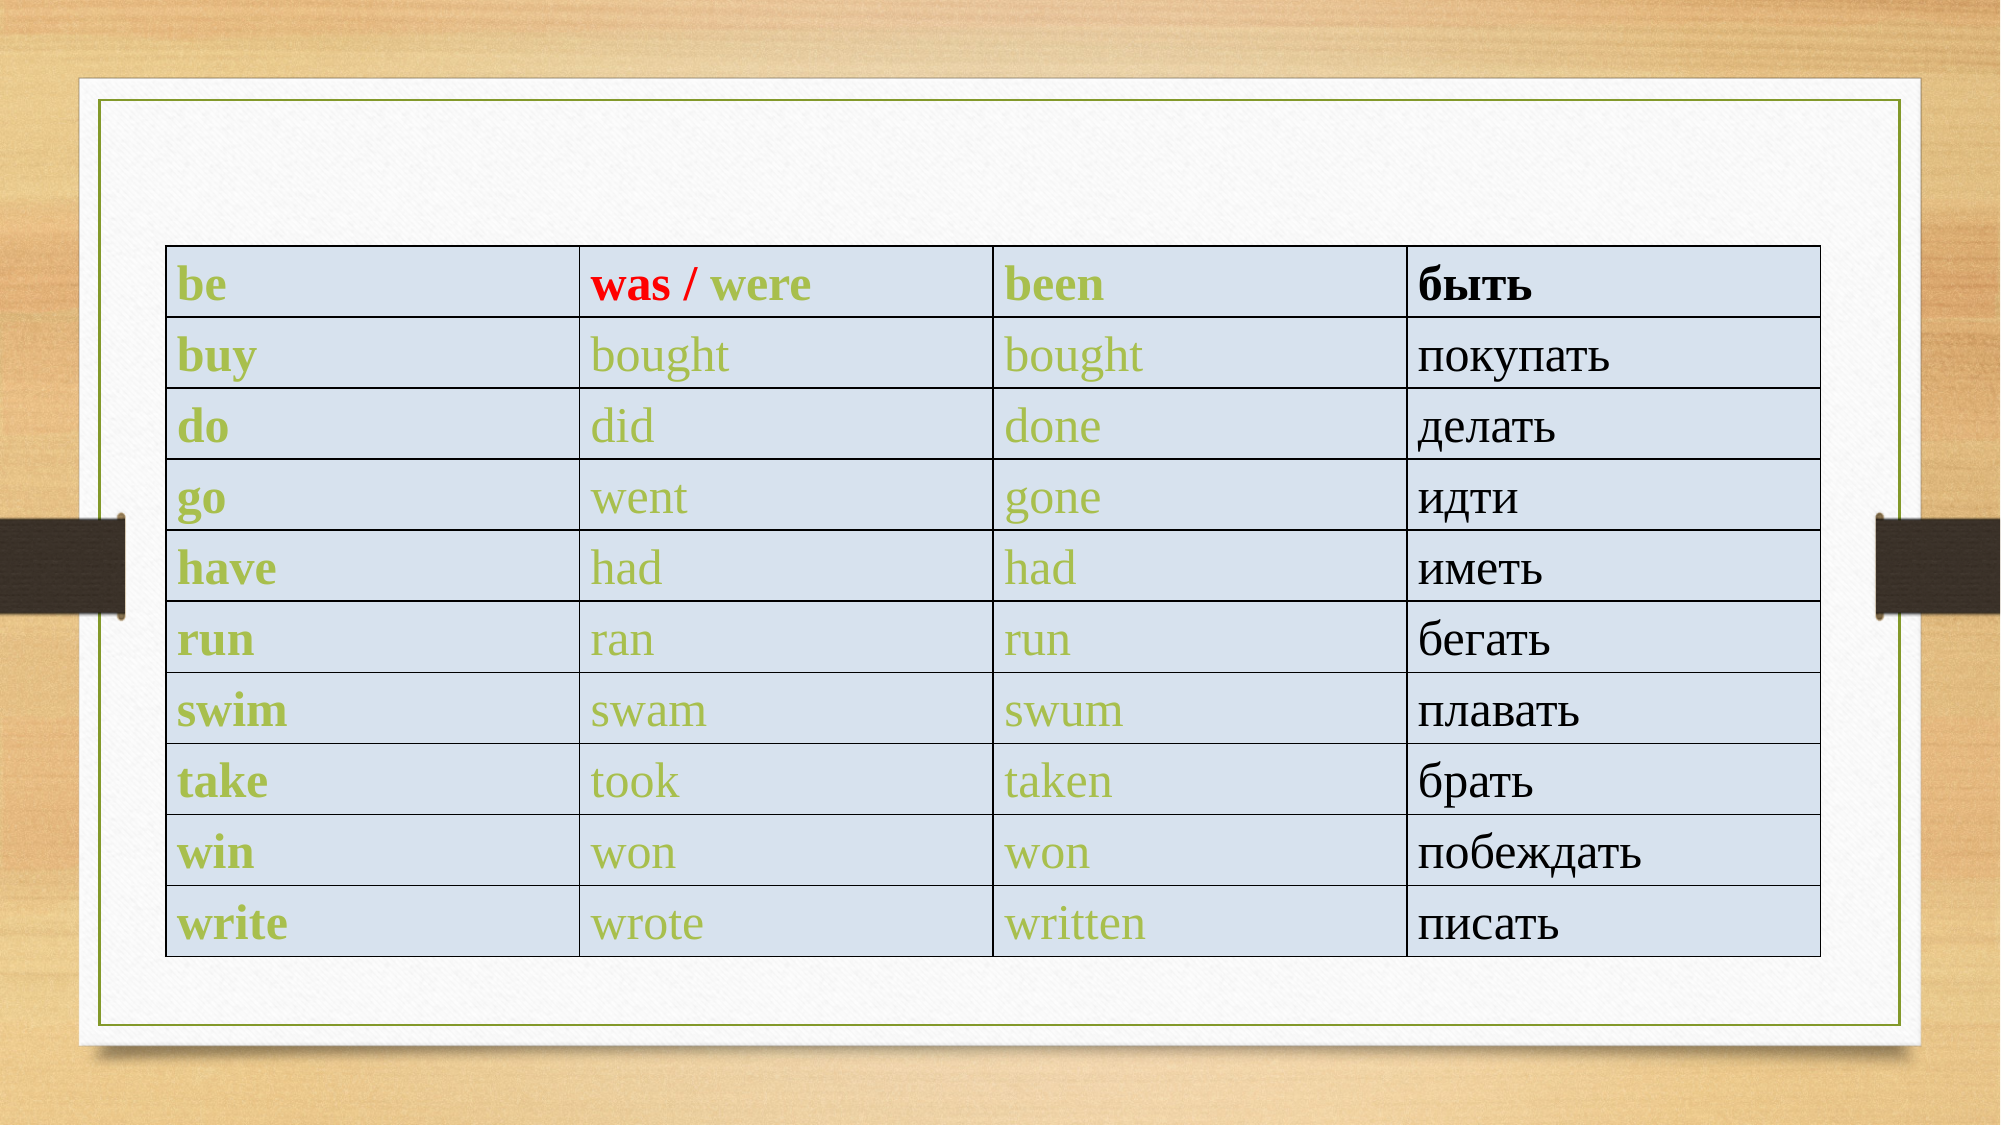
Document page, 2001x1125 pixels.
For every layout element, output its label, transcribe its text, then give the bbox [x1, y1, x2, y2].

table_cell делать [1408, 389, 1820, 458]
table_cell побеждать [1408, 815, 1820, 885]
table_cell had [994, 531, 1406, 600]
table_cell do [167, 389, 579, 458]
table_cell written [994, 886, 1406, 956]
table_cell покупать [1408, 318, 1820, 387]
table_header been [994, 247, 1406, 316]
table_cell bought [580, 318, 992, 387]
table_cell had [580, 531, 992, 600]
table_cell won [580, 815, 992, 885]
table_cell write [167, 886, 579, 956]
table_cell иметь [1408, 531, 1820, 600]
table_cell took [580, 744, 992, 814]
table_cell bought [994, 318, 1406, 387]
table_cell gone [994, 460, 1406, 529]
table_cell swum [994, 673, 1406, 743]
table_cell won [994, 815, 1406, 885]
table_cell идти [1408, 460, 1820, 529]
table_header was / were [580, 247, 992, 316]
table_cell taken [994, 744, 1406, 814]
table_cell done [994, 389, 1406, 458]
table_cell buy [167, 318, 579, 387]
table_header быть [1408, 247, 1820, 316]
table_cell did [580, 389, 992, 458]
table_cell take [167, 744, 579, 814]
table_cell ran [580, 602, 992, 672]
table_cell have [167, 531, 579, 600]
table_cell swam [580, 673, 992, 743]
table_cell go [167, 460, 579, 529]
table_cell бегать [1408, 602, 1820, 672]
table_cell wrote [580, 886, 992, 956]
table_cell плавать [1408, 673, 1820, 743]
table_cell run [167, 602, 579, 672]
table_cell run [994, 602, 1406, 672]
table_cell писать [1408, 886, 1820, 956]
table_cell win [167, 815, 579, 885]
table_cell брать [1408, 744, 1820, 814]
table_cell swim [167, 673, 579, 743]
table_cell went [580, 460, 992, 529]
picture [0, 0, 2001, 1125]
table_header be [167, 247, 579, 316]
